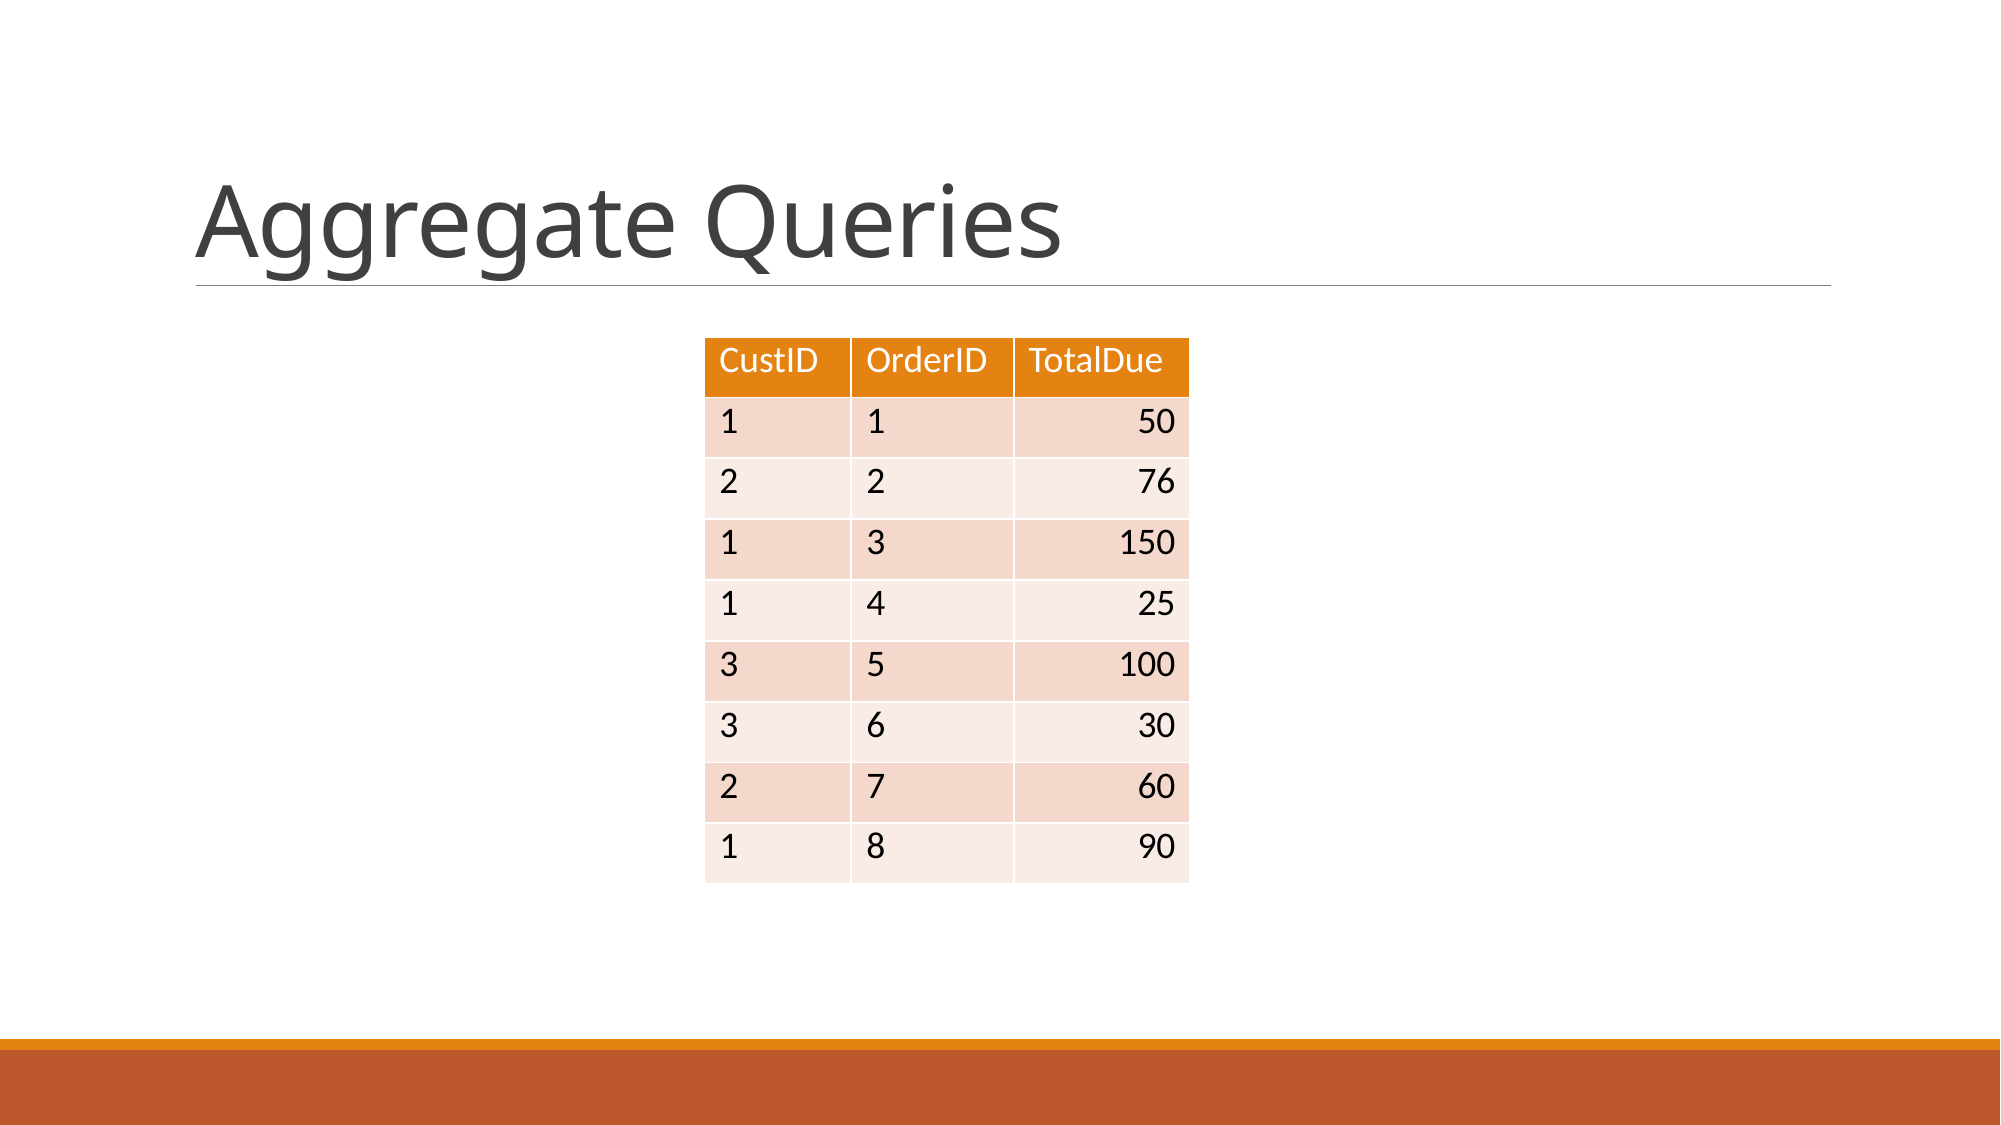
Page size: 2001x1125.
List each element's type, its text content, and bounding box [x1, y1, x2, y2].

table_cell 8 [852, 824, 1013, 883]
table_cell 1 [705, 824, 850, 883]
table_cell 3 [852, 520, 1013, 579]
table_cell 100 [1015, 642, 1189, 701]
table_cell 3 [705, 703, 850, 762]
table_cell 1 [852, 398, 1013, 457]
table_header TotalDue [1015, 338, 1189, 397]
table_cell 6 [852, 703, 1013, 762]
table_cell 4 [852, 581, 1013, 640]
table_cell 150 [1015, 520, 1189, 579]
table_cell 25 [1015, 581, 1189, 640]
table_cell 3 [705, 642, 850, 701]
title Aggregate Queries [180, 47, 1830, 285]
table_cell 1 [705, 581, 850, 640]
table_cell 30 [1015, 703, 1189, 762]
table_cell 90 [1015, 824, 1189, 883]
table_cell 50 [1015, 398, 1189, 457]
table_cell 2 [852, 459, 1013, 518]
table_cell 2 [705, 763, 850, 822]
table_cell 60 [1015, 763, 1189, 822]
table_cell 2 [705, 459, 850, 518]
table_cell 7 [852, 763, 1013, 822]
table_header CustID [705, 338, 850, 397]
table_cell 5 [852, 642, 1013, 701]
table_header OrderID [852, 338, 1013, 397]
table_cell 1 [705, 520, 850, 579]
table_cell 76 [1015, 459, 1189, 518]
table_cell 1 [705, 398, 850, 457]
